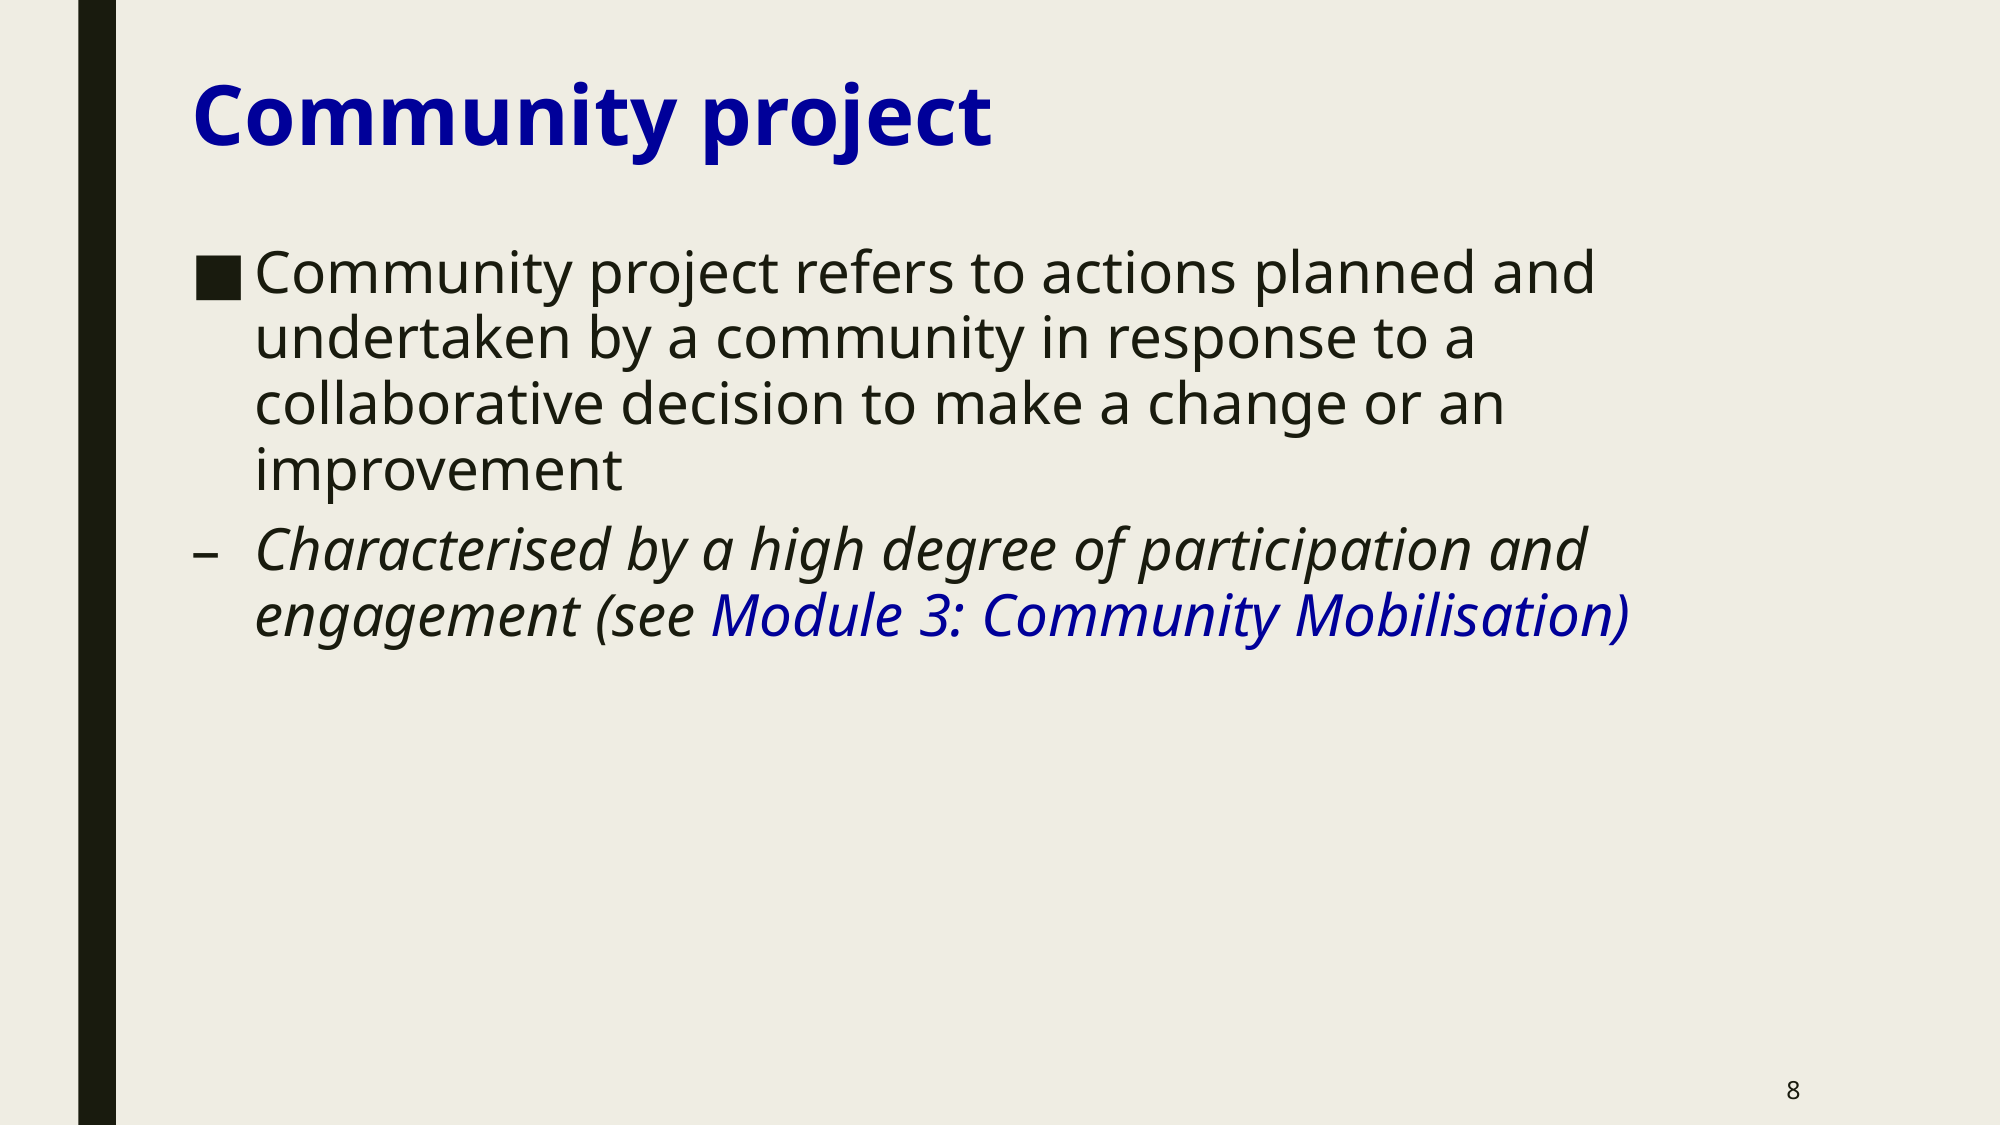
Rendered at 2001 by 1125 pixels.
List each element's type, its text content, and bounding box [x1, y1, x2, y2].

text_box Community project [176, 67, 1839, 234]
text_box Community project refers to actions planned and undertaken by a community in response to a collaborative decision to make a change or an improvement Characterised by a high degree of participation and engagement (see Module 3: Community Mobilisation) [176, 234, 1839, 964]
slide_number 8 [1553, 1058, 1816, 1125]
